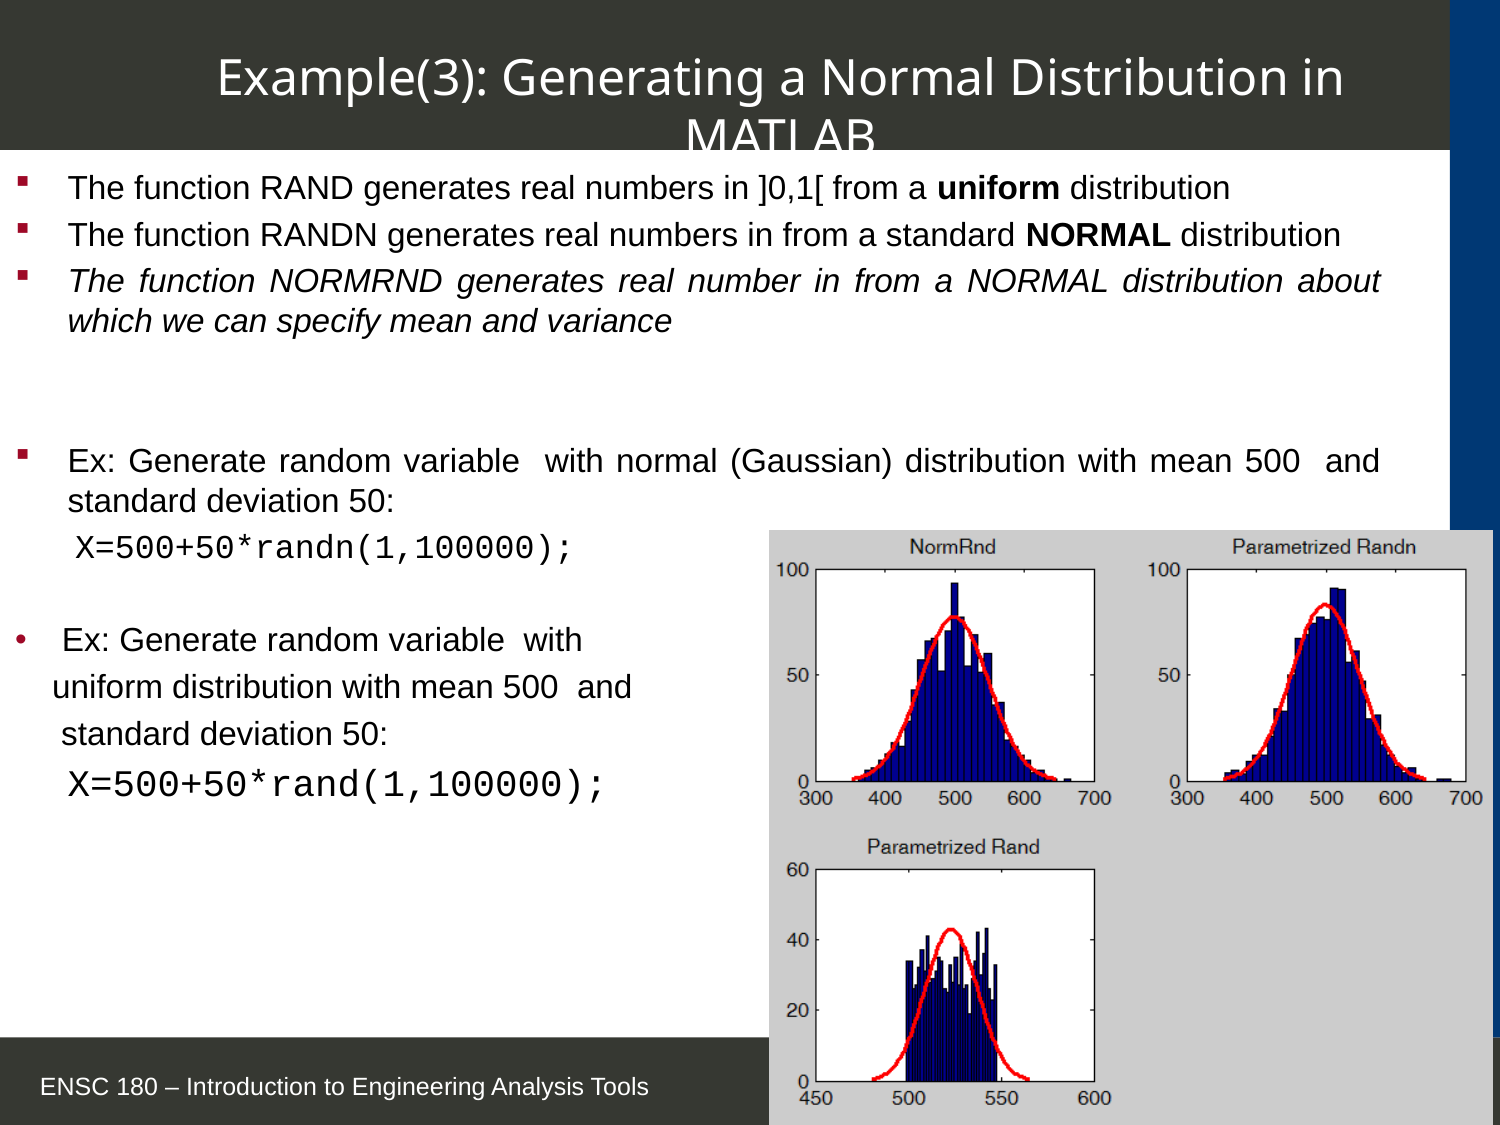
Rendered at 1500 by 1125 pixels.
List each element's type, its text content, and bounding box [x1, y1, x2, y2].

footer ENSC 180 – Introduction to Engineering Analysis Tools [24, 1062, 681, 1113]
picture [768, 530, 1493, 1125]
title Example(3): Generating a Normal Distribution in MATLAB [112, 37, 1450, 138]
